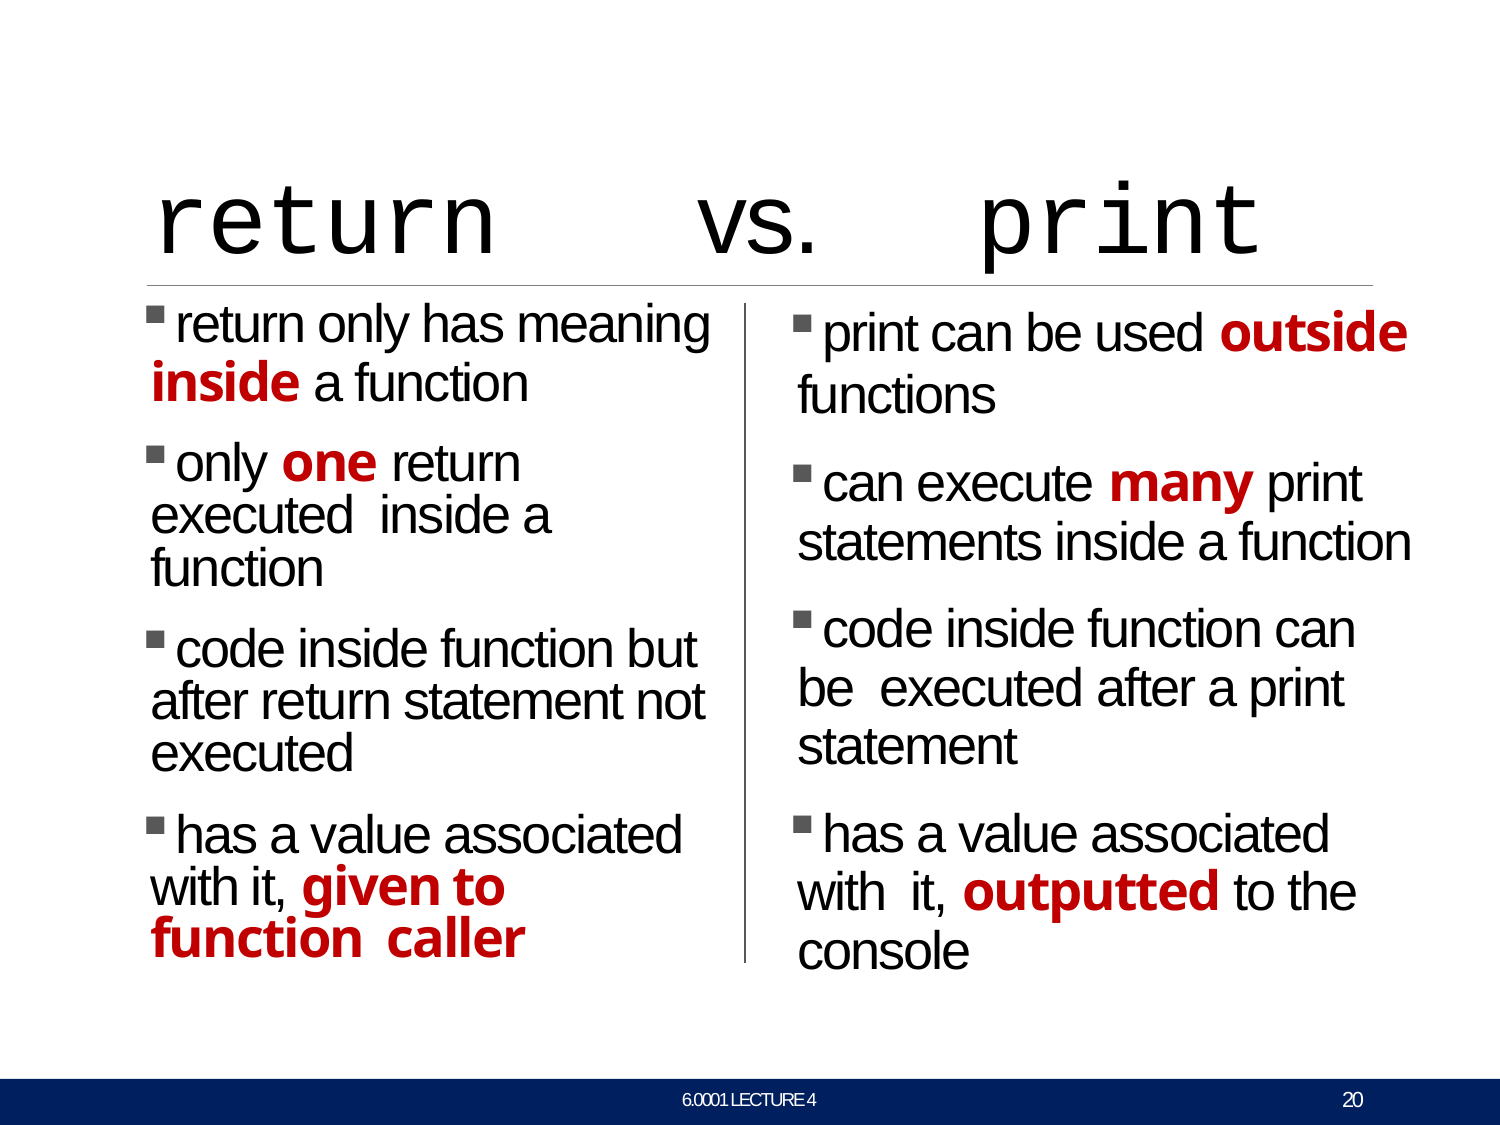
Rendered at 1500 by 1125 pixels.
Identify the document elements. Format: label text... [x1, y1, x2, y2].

text_box vs. print [695, 151, 1273, 274]
title return [147, 151, 507, 293]
text_box 20 [1340, 1088, 1367, 1112]
footer 6.0001 LECTURE 4 [679, 1090, 821, 1125]
list print can be used outside functions can execute many print statements inside a function code inside function can be executed after a print statement has a value associated with it, outputted to the console [780, 298, 1423, 981]
text_box return only has meaning inside a function only one return executed inside a function code inside function but after return statement not executed has a value associated with it, given to function caller [132, 293, 733, 968]
